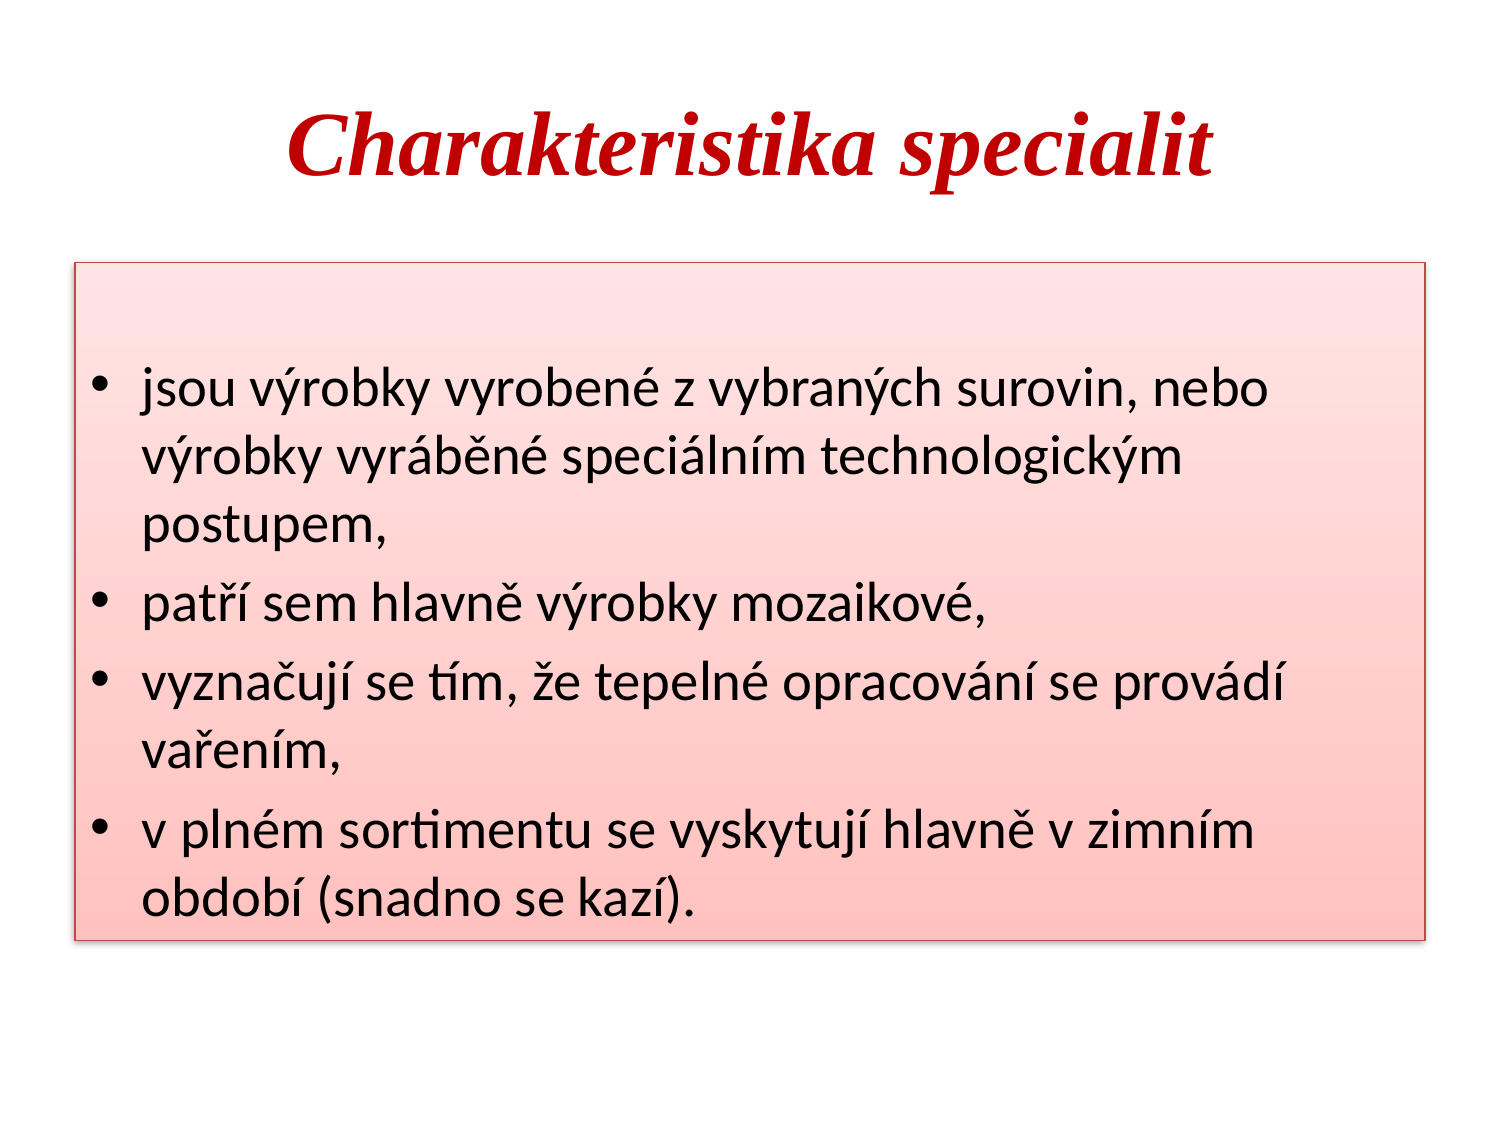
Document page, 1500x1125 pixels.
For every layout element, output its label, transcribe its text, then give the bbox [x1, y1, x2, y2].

list jsou výrobky vyrobené z vybraných surovin, nebo výrobky vyráběné speciálním technologickým postupem, patří sem hlavně výrobky mozaikové, vyznačují se tím, že tepelné opracování se provádí vařením, v plném sortimentu se vyskytují hlavně v zimním období (snadno se kazí). [74, 262, 1426, 941]
title Charakteristika specialit [75, 45, 1425, 233]
